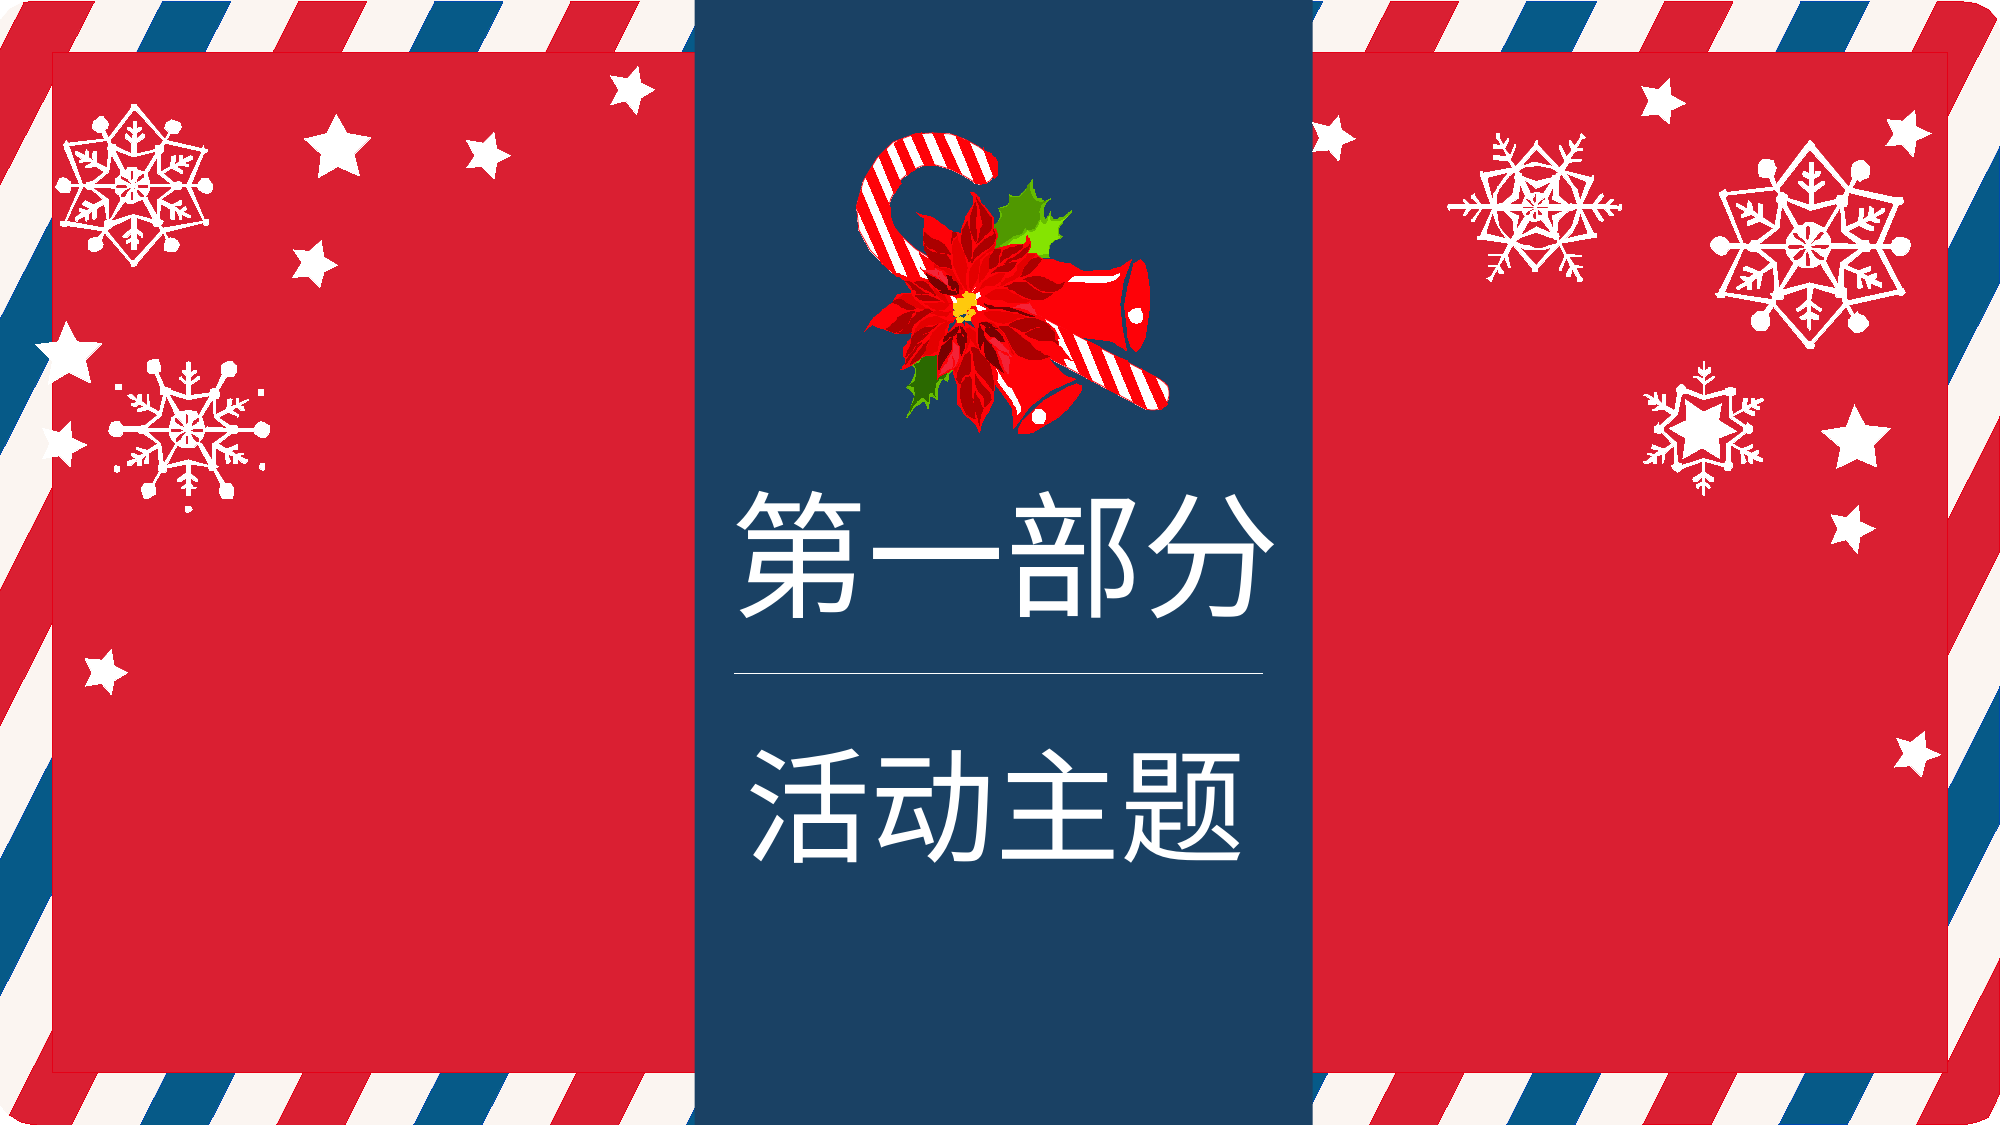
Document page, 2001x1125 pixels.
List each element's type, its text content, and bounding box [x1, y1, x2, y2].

text_box [35, 321, 102, 385]
text_box [1669, 399, 1737, 459]
text_box [304, 114, 371, 178]
text_box [85, 649, 128, 695]
text_box [610, 66, 655, 115]
text_box [1641, 78, 1686, 124]
text_box [1894, 731, 1941, 777]
text_box [1447, 133, 1622, 282]
text_box [1821, 404, 1891, 469]
text_box [1312, 115, 1356, 161]
text_box [185, 506, 193, 513]
text_box [42, 421, 87, 467]
text_box [115, 384, 122, 390]
text_box [1710, 140, 1911, 349]
text_box [114, 465, 120, 473]
text_box [292, 240, 338, 288]
text_box [258, 389, 264, 396]
text_box [466, 132, 511, 179]
text_box [694, 0, 1314, 1125]
text_box [1885, 110, 1932, 157]
text_box [1643, 361, 1764, 496]
text_box [108, 359, 270, 499]
text_box [55, 104, 213, 267]
text_box 活动主题 [679, 721, 1313, 886]
text_box [259, 463, 265, 471]
text_box 第一部分 [715, 462, 1296, 643]
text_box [856, 132, 1169, 434]
text_box [1831, 505, 1876, 554]
